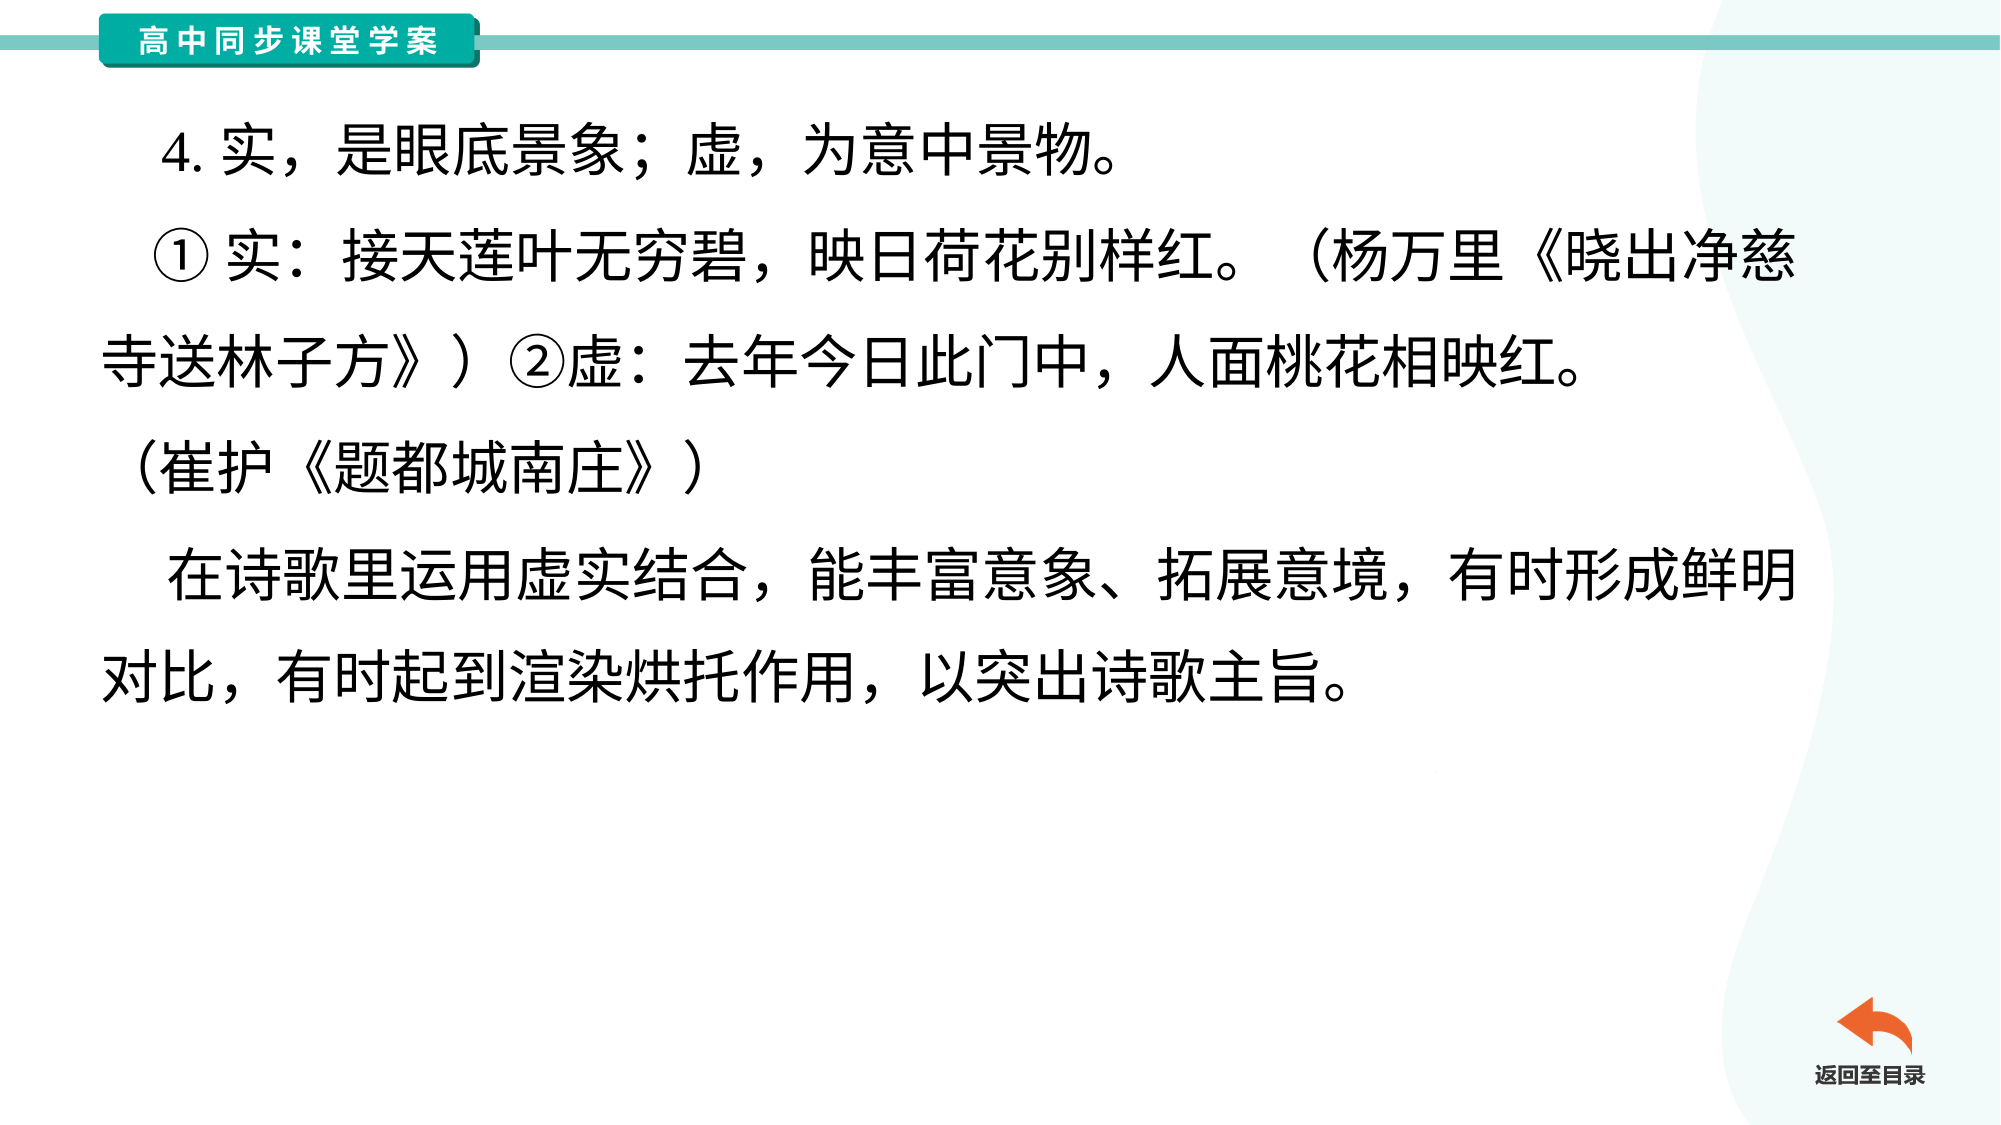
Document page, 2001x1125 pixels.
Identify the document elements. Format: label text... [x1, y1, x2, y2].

picture [0, 0, 2000, 1125]
text_box 4.实，是眼底景象；虚，为意中景物。 ①实：接天莲叶无穷碧，映日荷花别样红。（杨万里《晓出净慈 寺送林子方》）②虚：去年今日此门中，人面桃花相映红。 （崔护《题都城南庄》） 在诗歌里运用虚实结合，能丰富意象、拓展意境，有时形成鲜明 对比，有时起到渲染烘托作用，以突出诗歌主旨。 [100, 76, 1899, 699]
